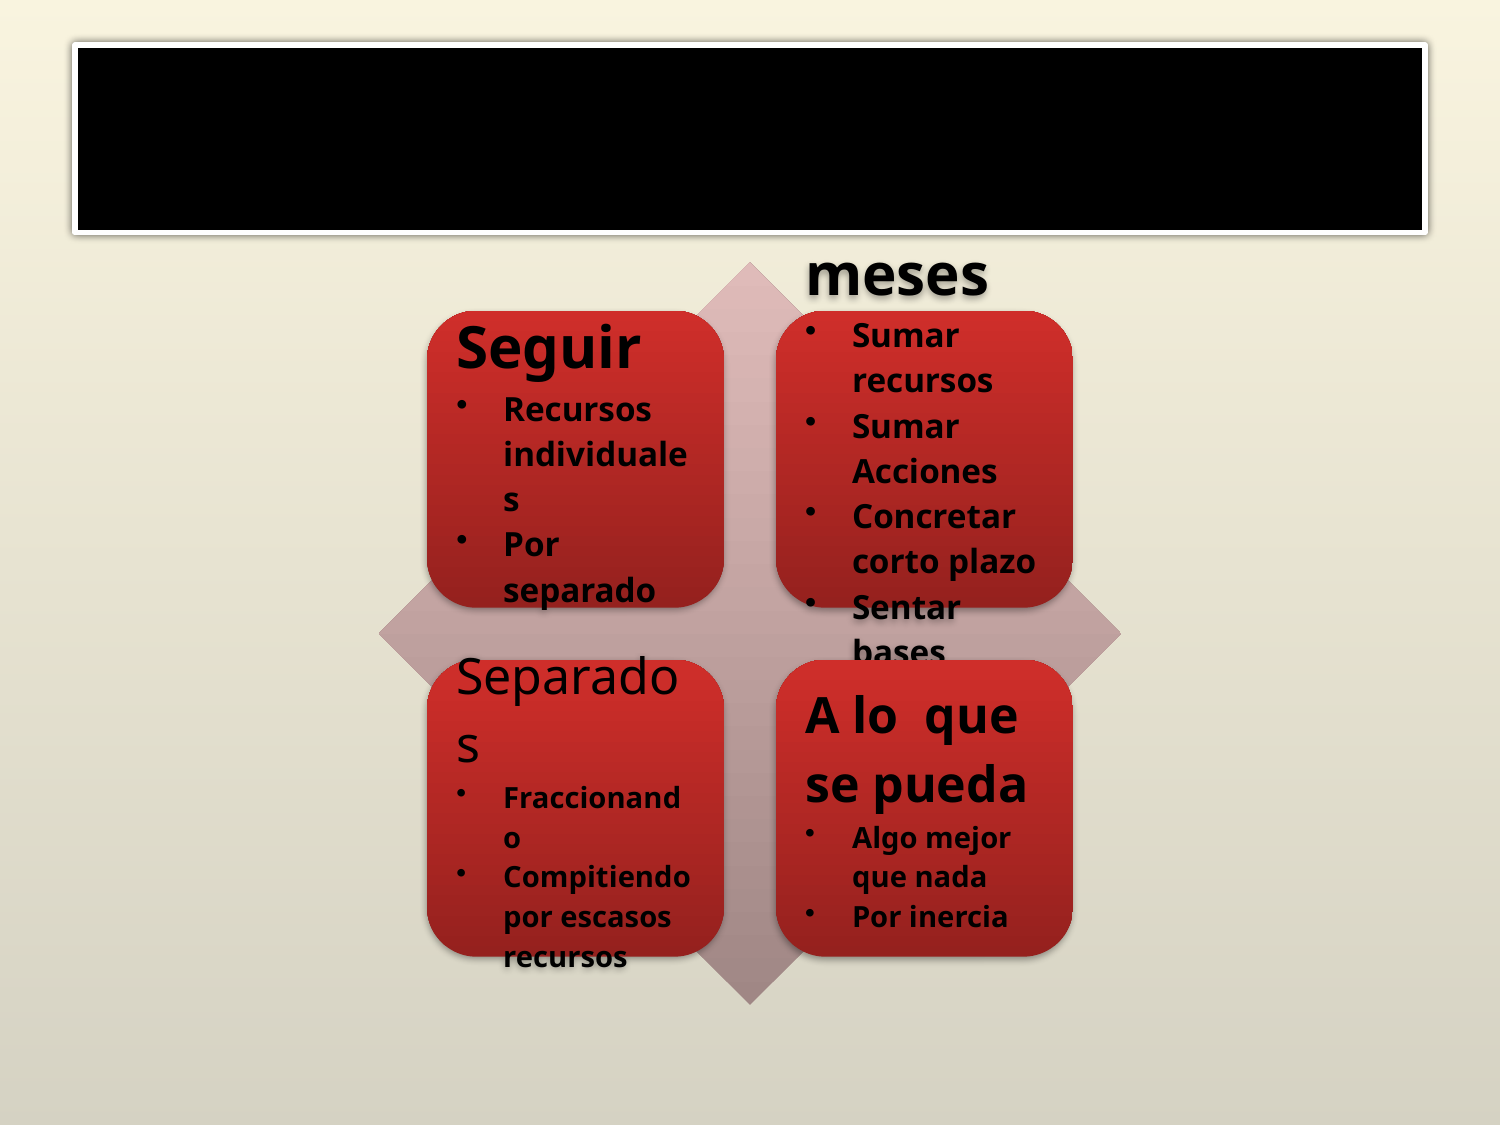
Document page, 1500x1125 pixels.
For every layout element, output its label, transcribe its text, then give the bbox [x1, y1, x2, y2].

title PLAN DE INTERVENCIONES ESTRATEGICAS EN MATERIA SOCIAL (2012 – 2016) [72, 42, 1428, 235]
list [74, 262, 1425, 1005]
